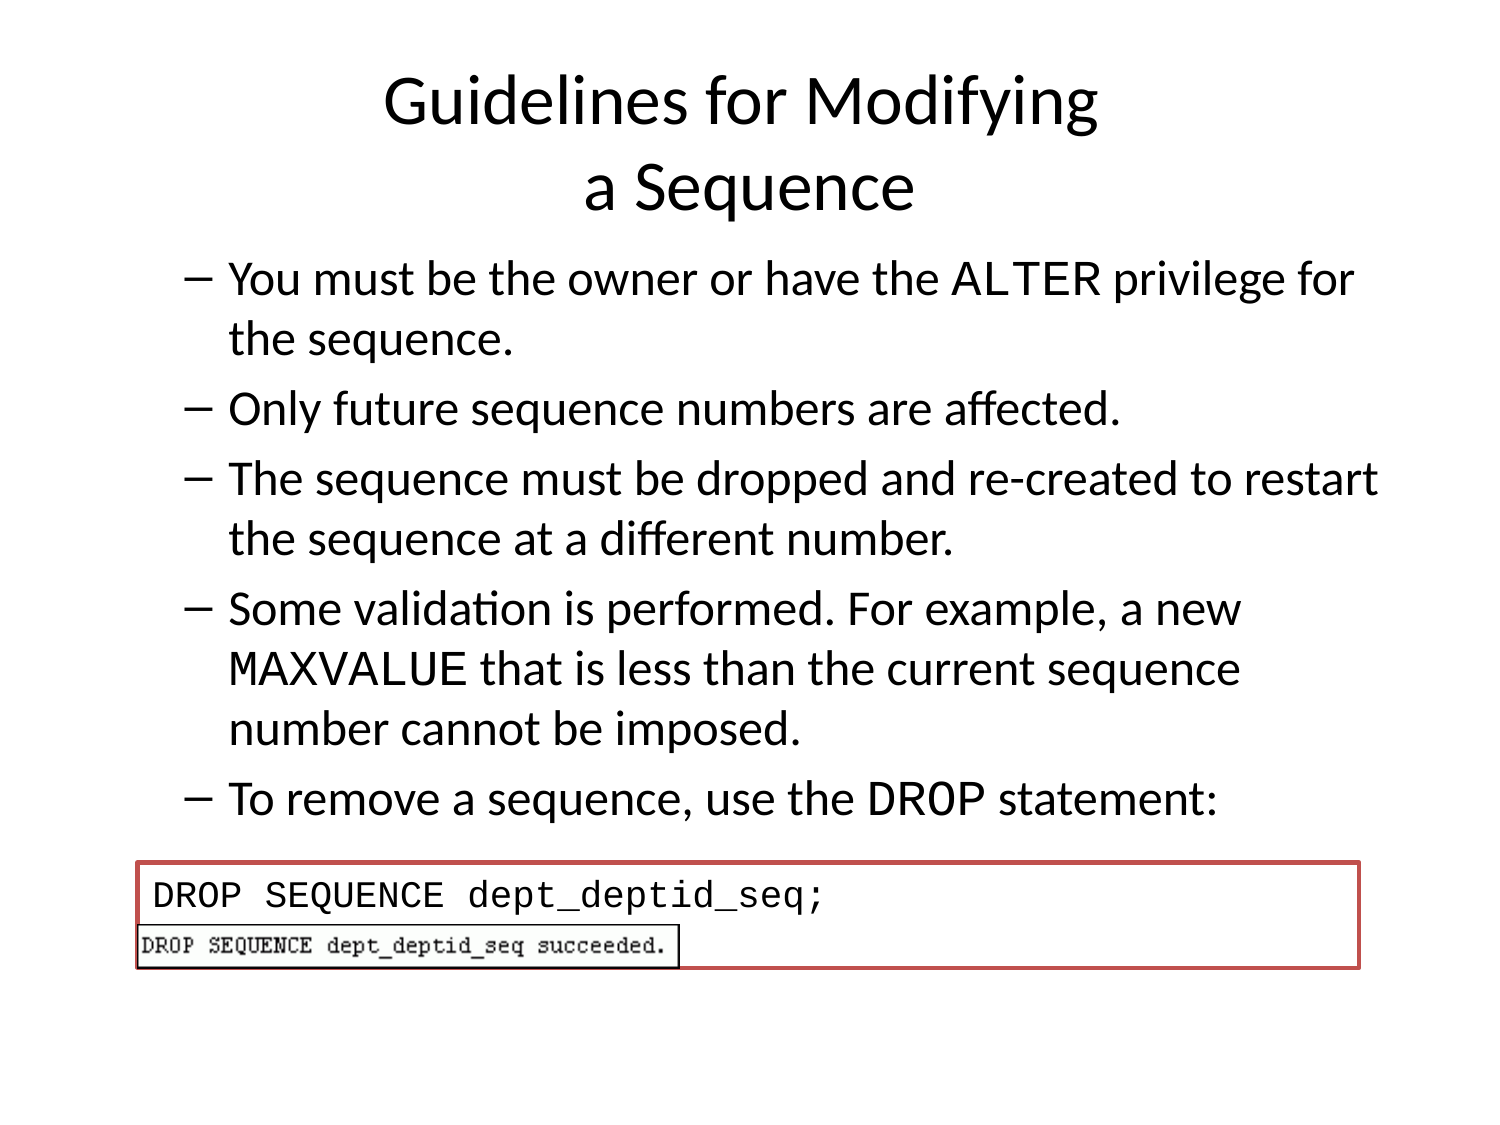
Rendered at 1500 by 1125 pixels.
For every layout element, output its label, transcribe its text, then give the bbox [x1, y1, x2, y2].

list You must be the owner or have the ALTER privilege for the sequence. Only future sequence numbers are affected. The sequence must be dropped and re-created to restart the sequence at a different number. Some validation is performed. For example, a new MAXVALUE that is less than the current sequence number cannot be imposed. To remove a sequence, use the DROP statement: [99, 237, 1399, 838]
text_box DROP SEQUENCE dept_deptid_seq; [135, 860, 1361, 970]
title Guidelines for Modifying a Sequence [75, 45, 1425, 233]
picture [137, 924, 680, 969]
